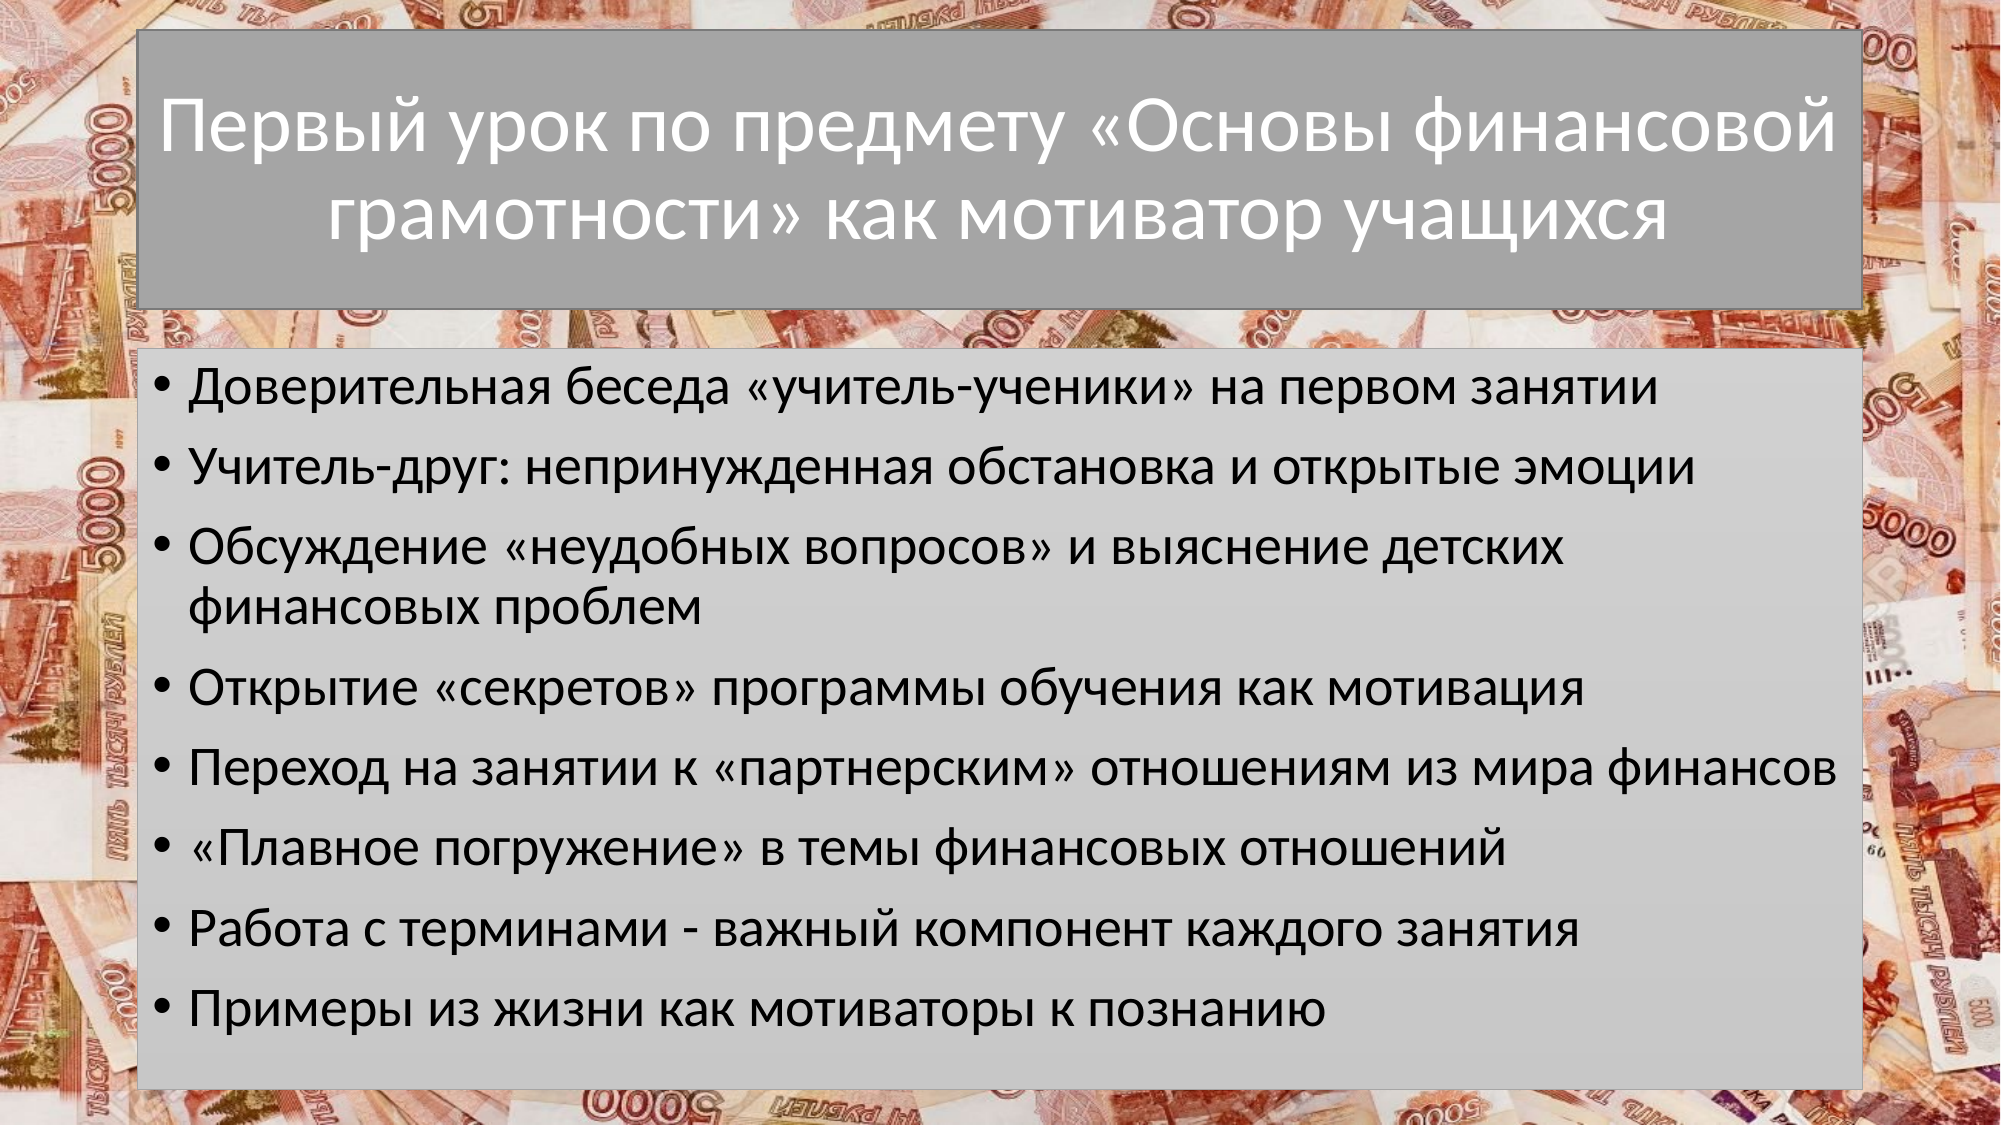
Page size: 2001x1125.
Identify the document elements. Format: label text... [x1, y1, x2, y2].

picture [0, 0, 2001, 1125]
list Доверительная беседа «учитель-ученики» на первом занятии Учитель-друг: непринужденная обстановка и открытые эмоции Обсуждение «неудобных вопросов» и выяснение детских финансовых проблем Открытие «секретов» программы обучения как мотивация Переход на занятии к «партнерским» отношениям из мира финансов «Плавное погружение» в темы финансовых отношений Работа с терминами - важный компонент каждого занятия Примеры из жизни как мотиваторы к познанию [137, 348, 1863, 1090]
title Первый урок по предмету «Основы финансовой грамотности» как мотиватор учащихся [136, 29, 1863, 310]
